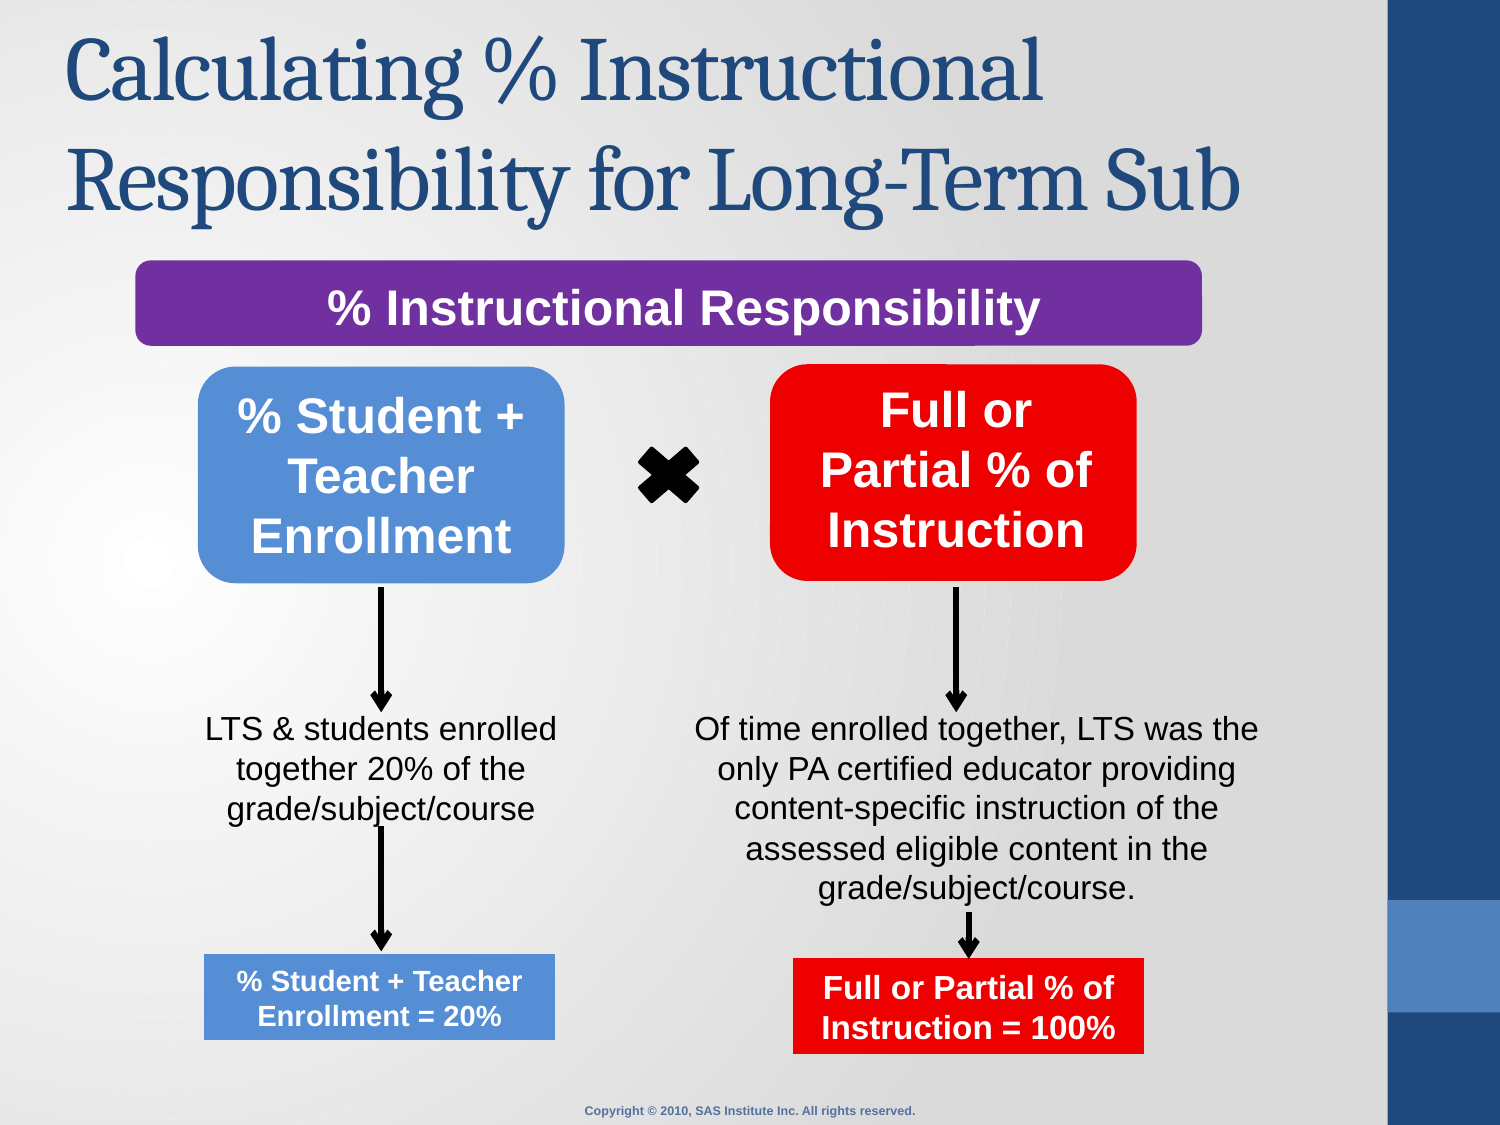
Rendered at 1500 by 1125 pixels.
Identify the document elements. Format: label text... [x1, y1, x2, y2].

text_box Full or Partial % of Instruction = 100% [793, 958, 1144, 1054]
title Calculating % Instructional Responsibility for Long-Term Sub [50, 50, 1394, 188]
text_box [135, 260, 1203, 346]
text_box % Instructional Responsibility [271, 268, 1097, 343]
text_box [638, 446, 700, 504]
text_box Full or Partial % of Instruction [793, 370, 1119, 565]
text_box [769, 364, 1137, 581]
text_box % Student + Teacher Enrollment [218, 376, 544, 572]
text_box Of time enrolled together, LTS was the only PA certified educator providing content-specific instruction of the assessed eligible content in the grade/subject/course. [645, 699, 1309, 914]
text_box LTS & students enrolled together 20% of the grade/subject/course [162, 699, 600, 835]
text_box [197, 366, 565, 584]
text_box % Student + Teacher Enrollment = 20% [204, 954, 555, 1040]
